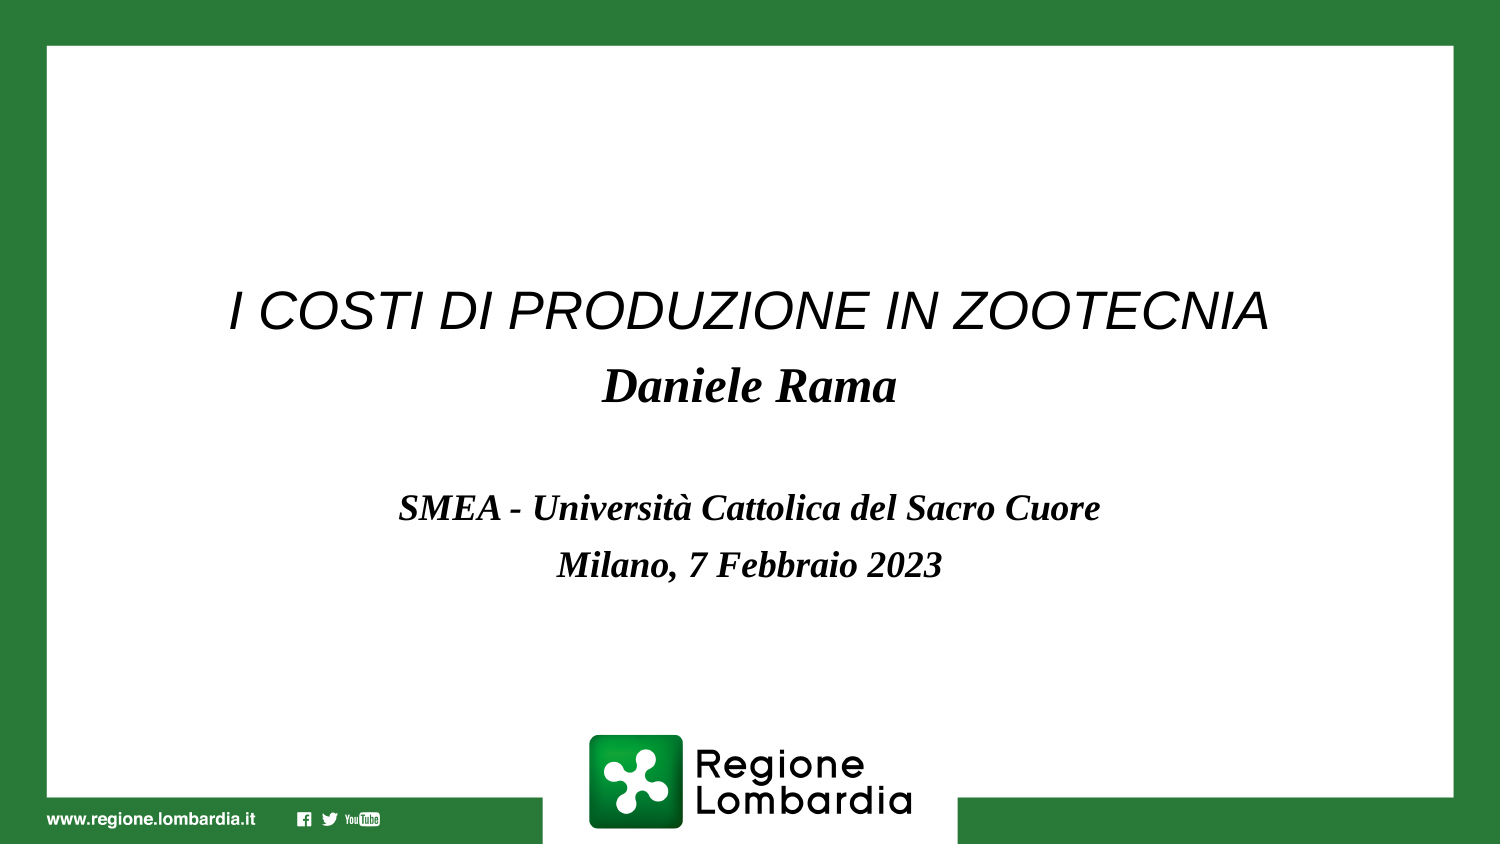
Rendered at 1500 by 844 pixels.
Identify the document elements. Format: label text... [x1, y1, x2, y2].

picture [0, 0, 1500, 844]
text_box I costi di produzione in zootecnia Daniele Rama SMEA - Università Cattolica del Sacro Cuore Milano, 7 Febbraio 2023 [47, 267, 1452, 593]
